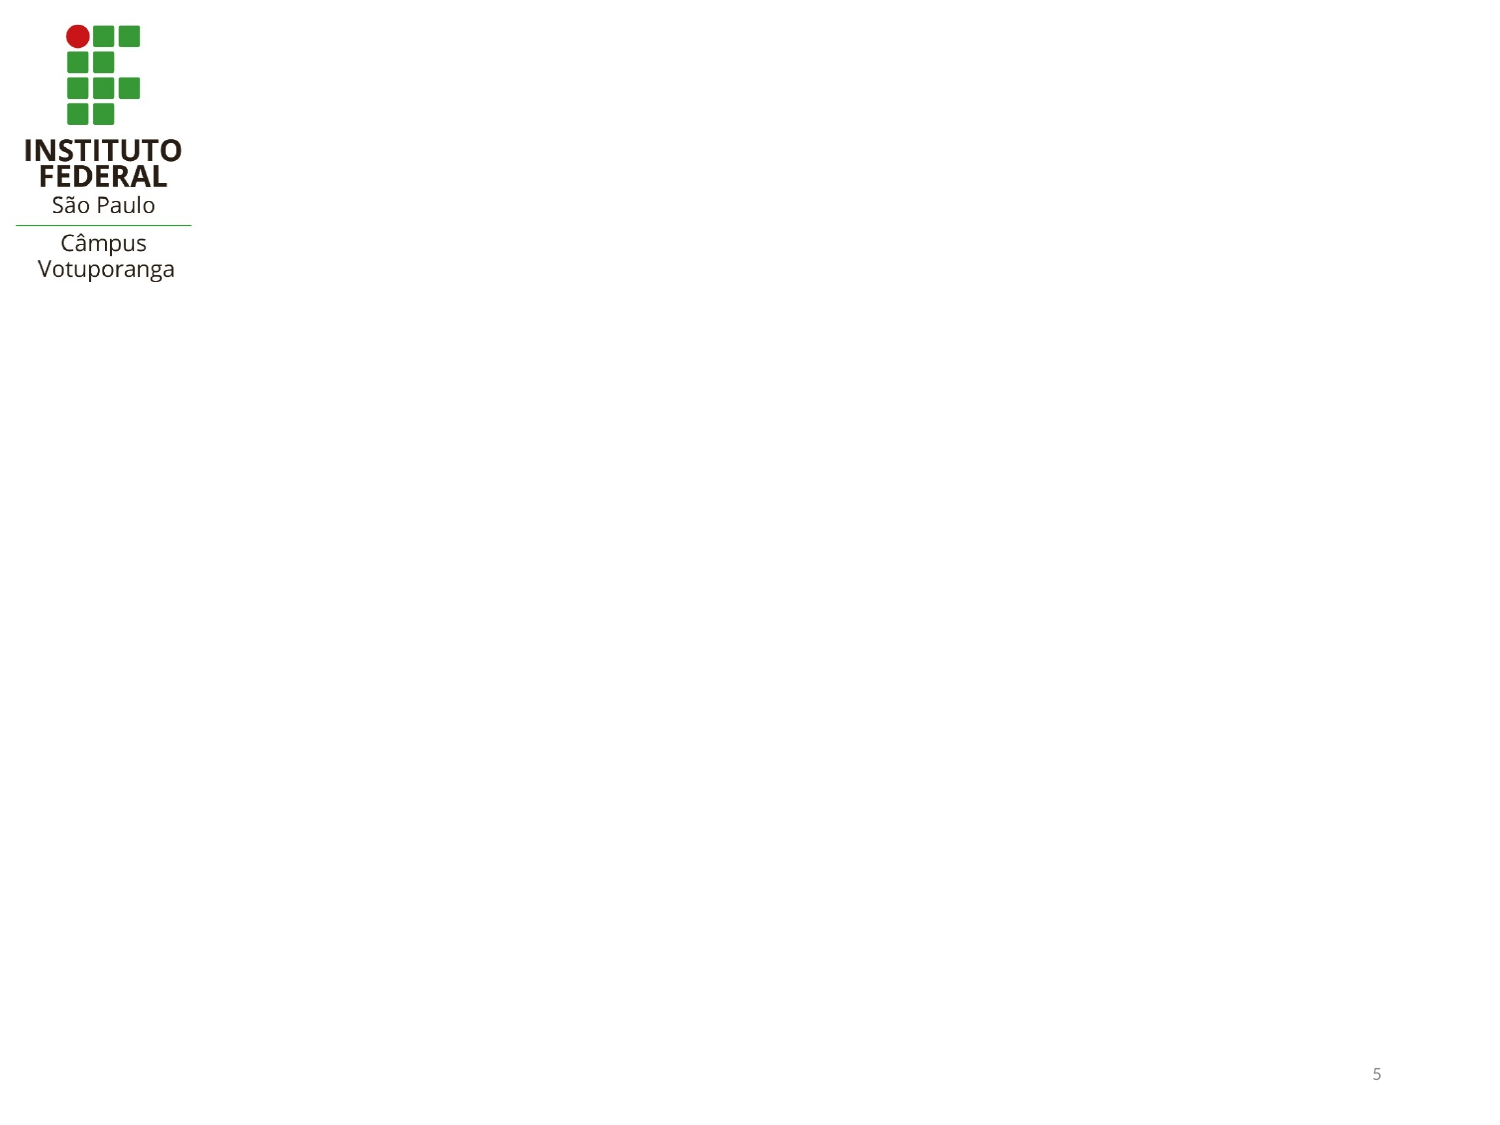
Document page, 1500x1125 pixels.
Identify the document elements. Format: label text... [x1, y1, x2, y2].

picture [8, 16, 198, 289]
slide_number 5 [1059, 1042, 1397, 1103]
